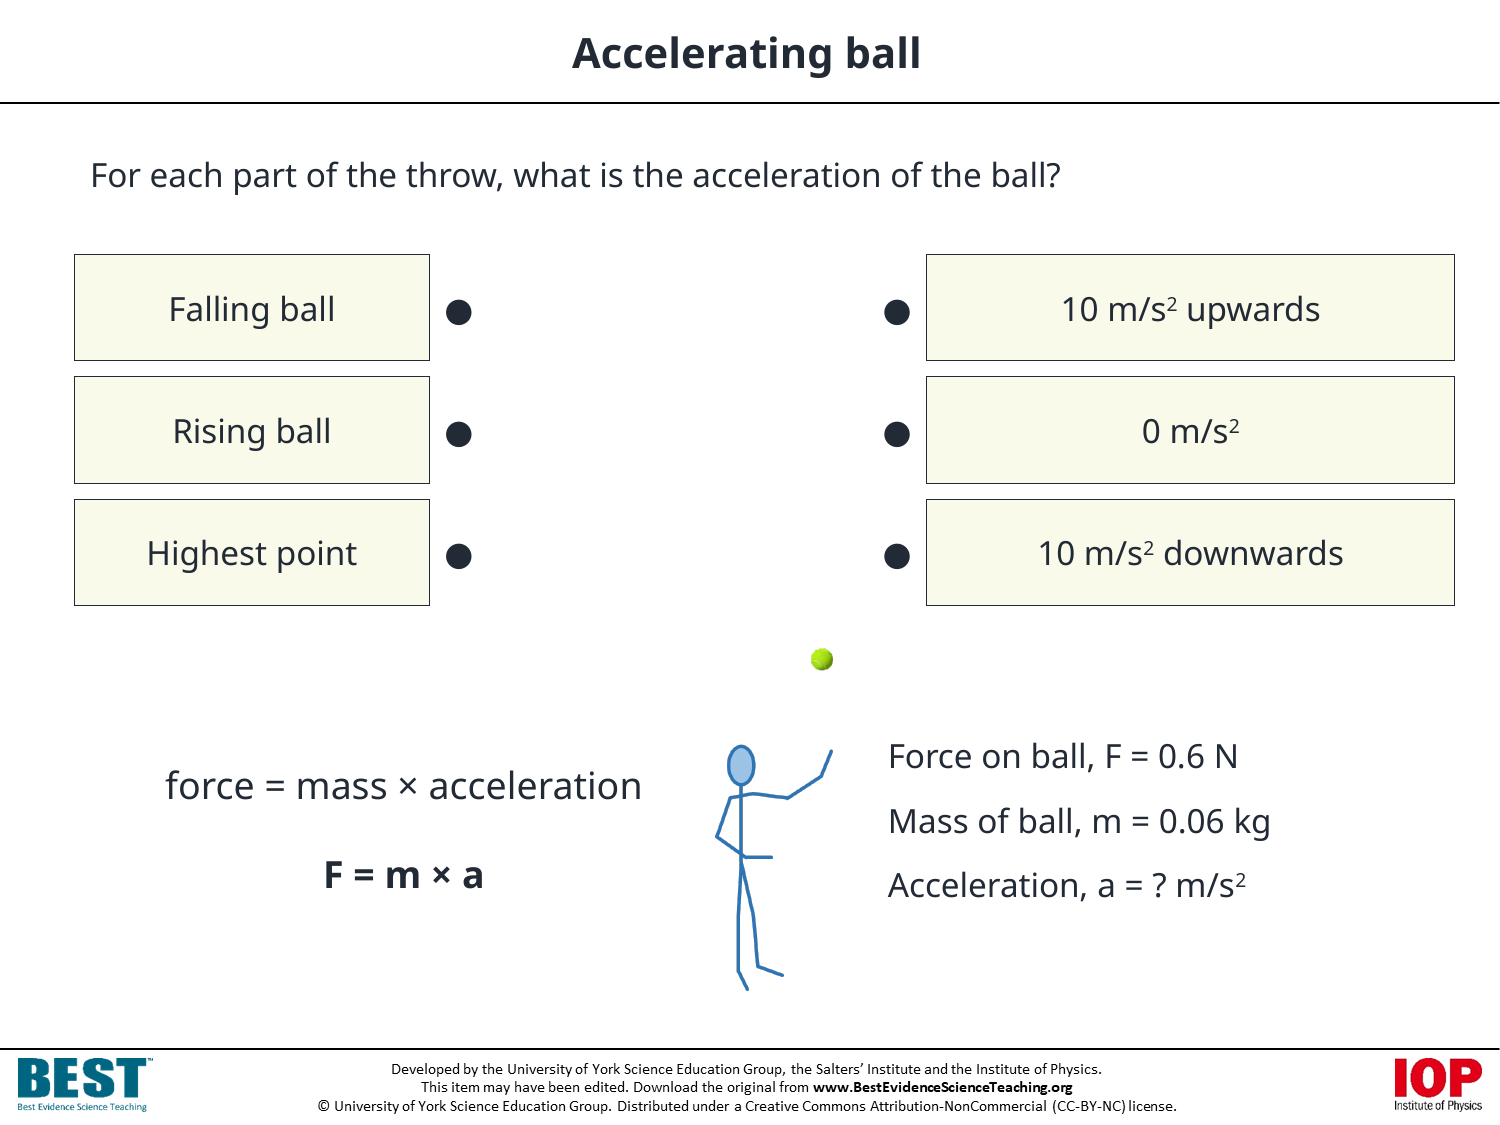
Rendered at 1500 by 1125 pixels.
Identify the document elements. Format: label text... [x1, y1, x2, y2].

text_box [71, 648, 1425, 991]
text_box Accelerating ball [23, 4, 1471, 99]
picture [0, 102, 1500, 1125]
